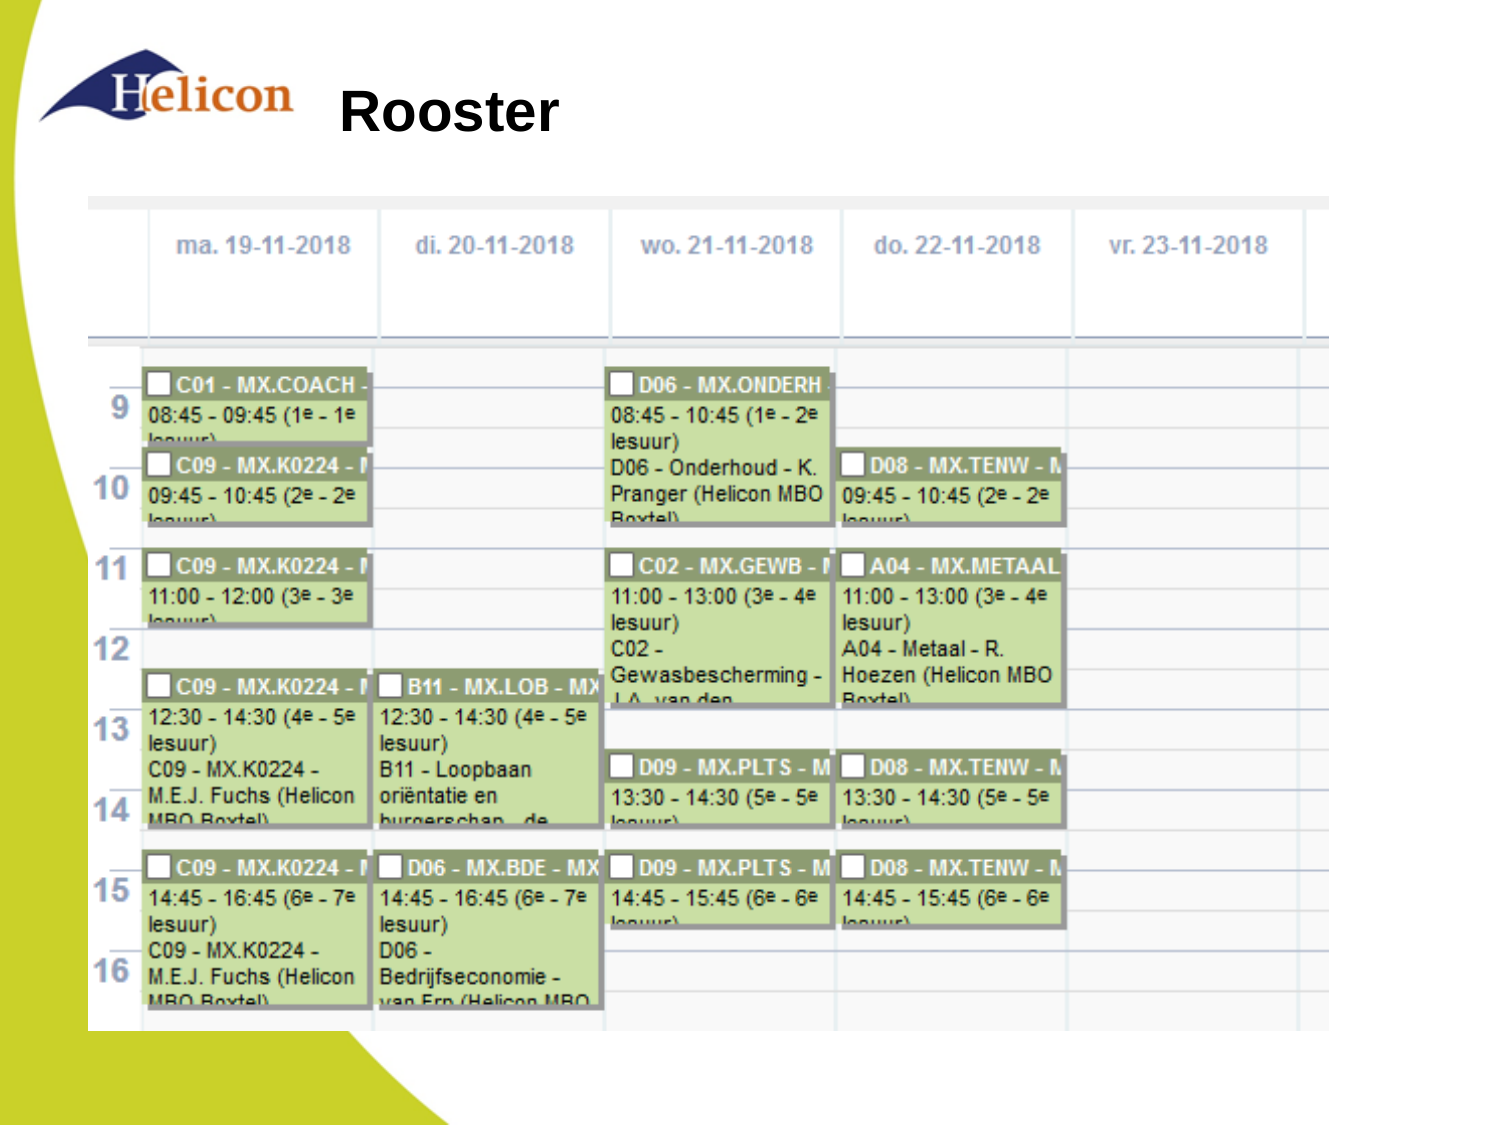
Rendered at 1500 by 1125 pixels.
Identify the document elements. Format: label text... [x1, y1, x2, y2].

picture [0, 0, 1500, 1125]
title Rooster [324, 54, 1415, 161]
